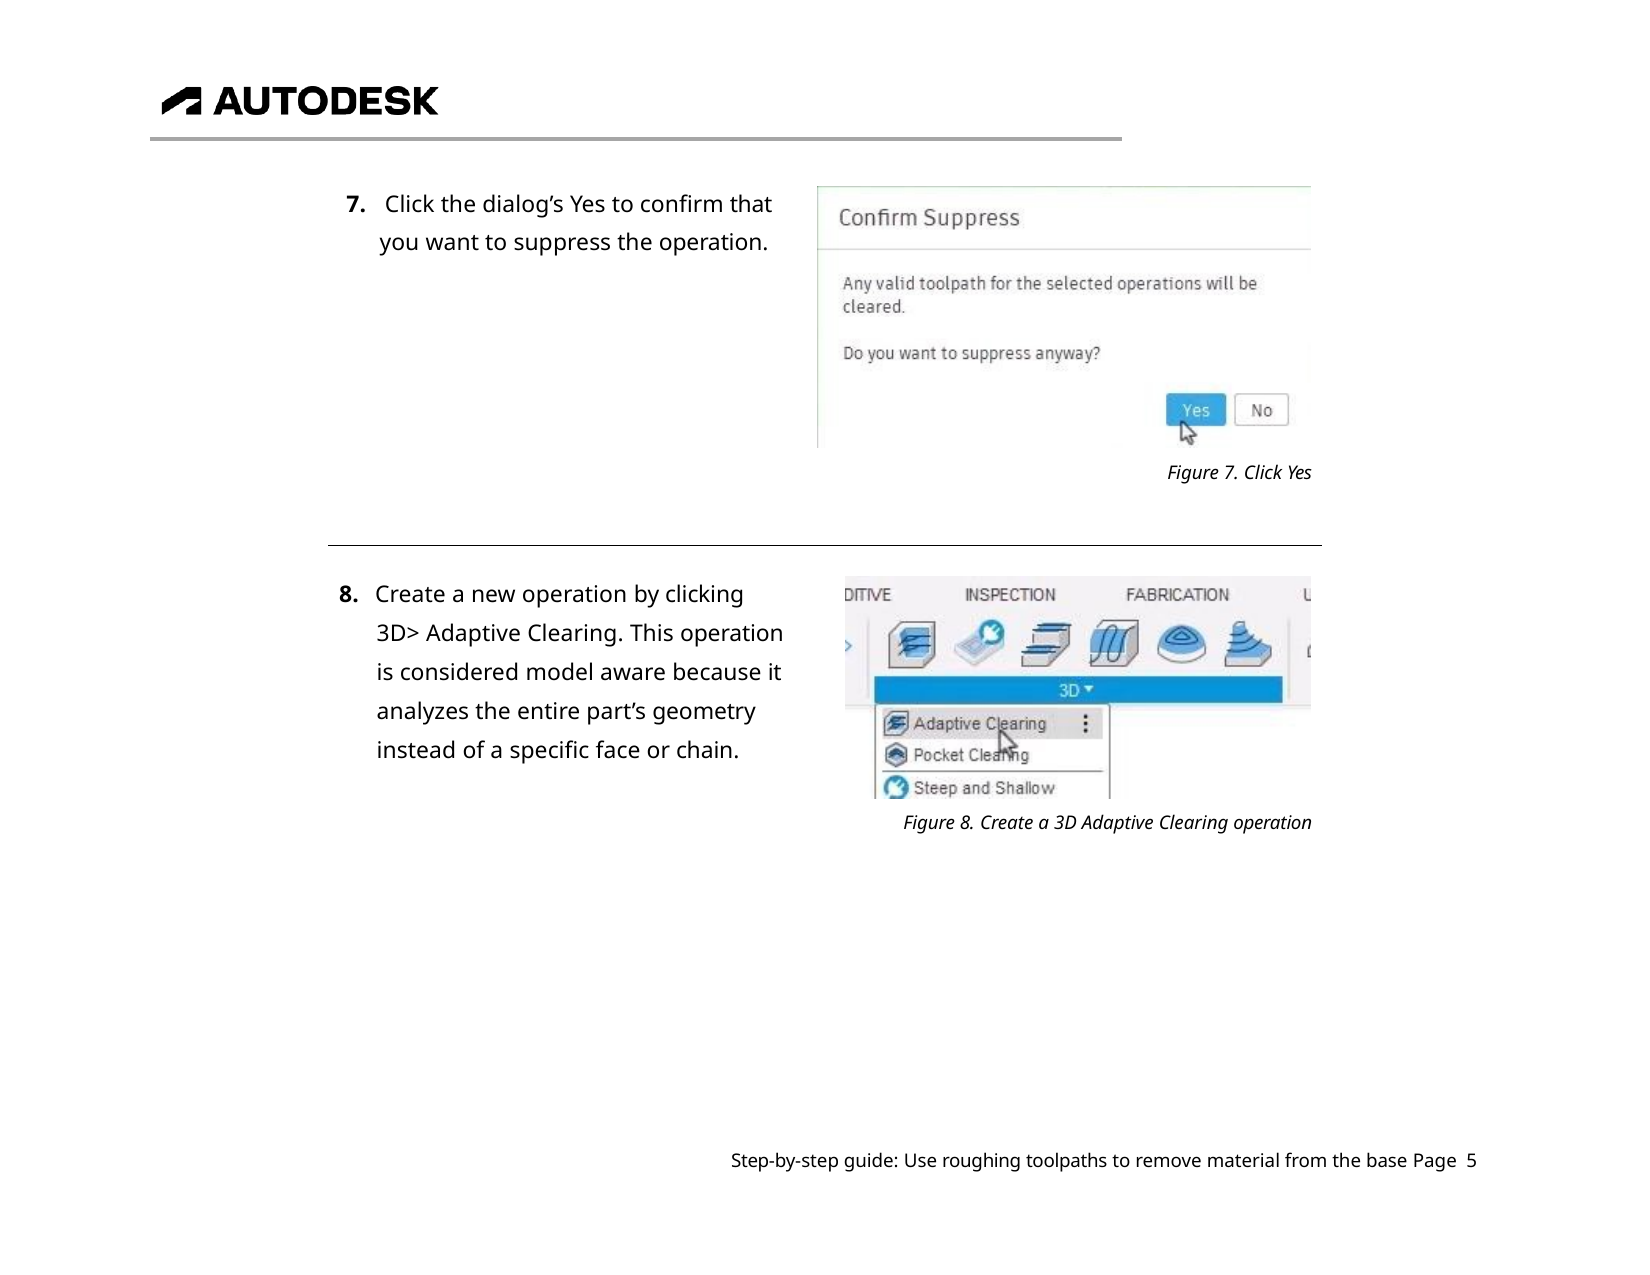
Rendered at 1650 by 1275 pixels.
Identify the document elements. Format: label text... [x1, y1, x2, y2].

slide_number Step-by-step guide: Use roughing toolpaths to remove material from the base Page 10 [729, 1145, 1509, 1275]
picture [161, 86, 439, 115]
table_header Figure 7. Click Yes [801, 187, 1322, 545]
picture [817, 186, 1311, 449]
table_header 7. Click the dialog’s Yes to confirm that you want to suppress the operation. [328, 187, 801, 545]
table_cell Figure 8. Create a 3D Adaptive Clearing operation [801, 546, 1322, 844]
table_cell 8. Create a new operation by clicking 3D> Adaptive Clearing. This operation is considered model aware because it analyzes the entire part’s geometry instead of a specific face or chain. [328, 546, 801, 844]
picture [844, 576, 1311, 799]
